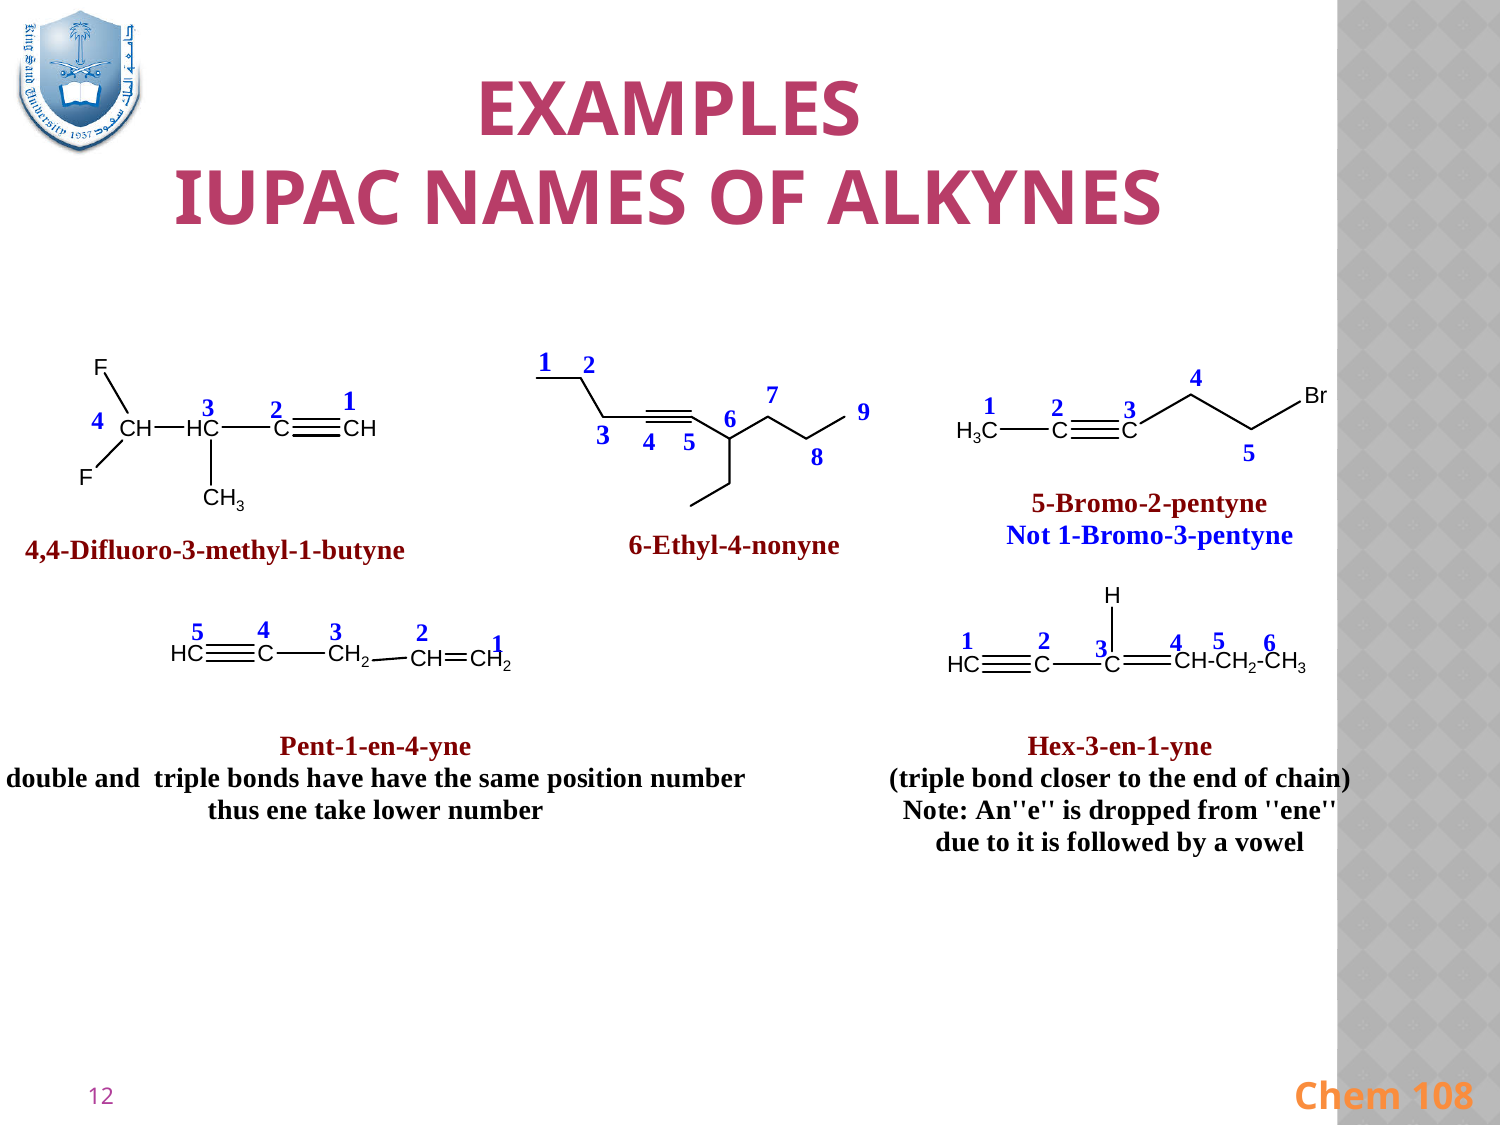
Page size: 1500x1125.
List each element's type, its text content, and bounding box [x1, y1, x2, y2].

title Examples IUPAC Names Of Alkynes [75, 52, 1263, 240]
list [5, 349, 1351, 859]
slide_number 12 [17, 1075, 115, 1113]
text_box 108 Chem [1279, 1064, 1489, 1125]
picture [0, 0, 159, 160]
